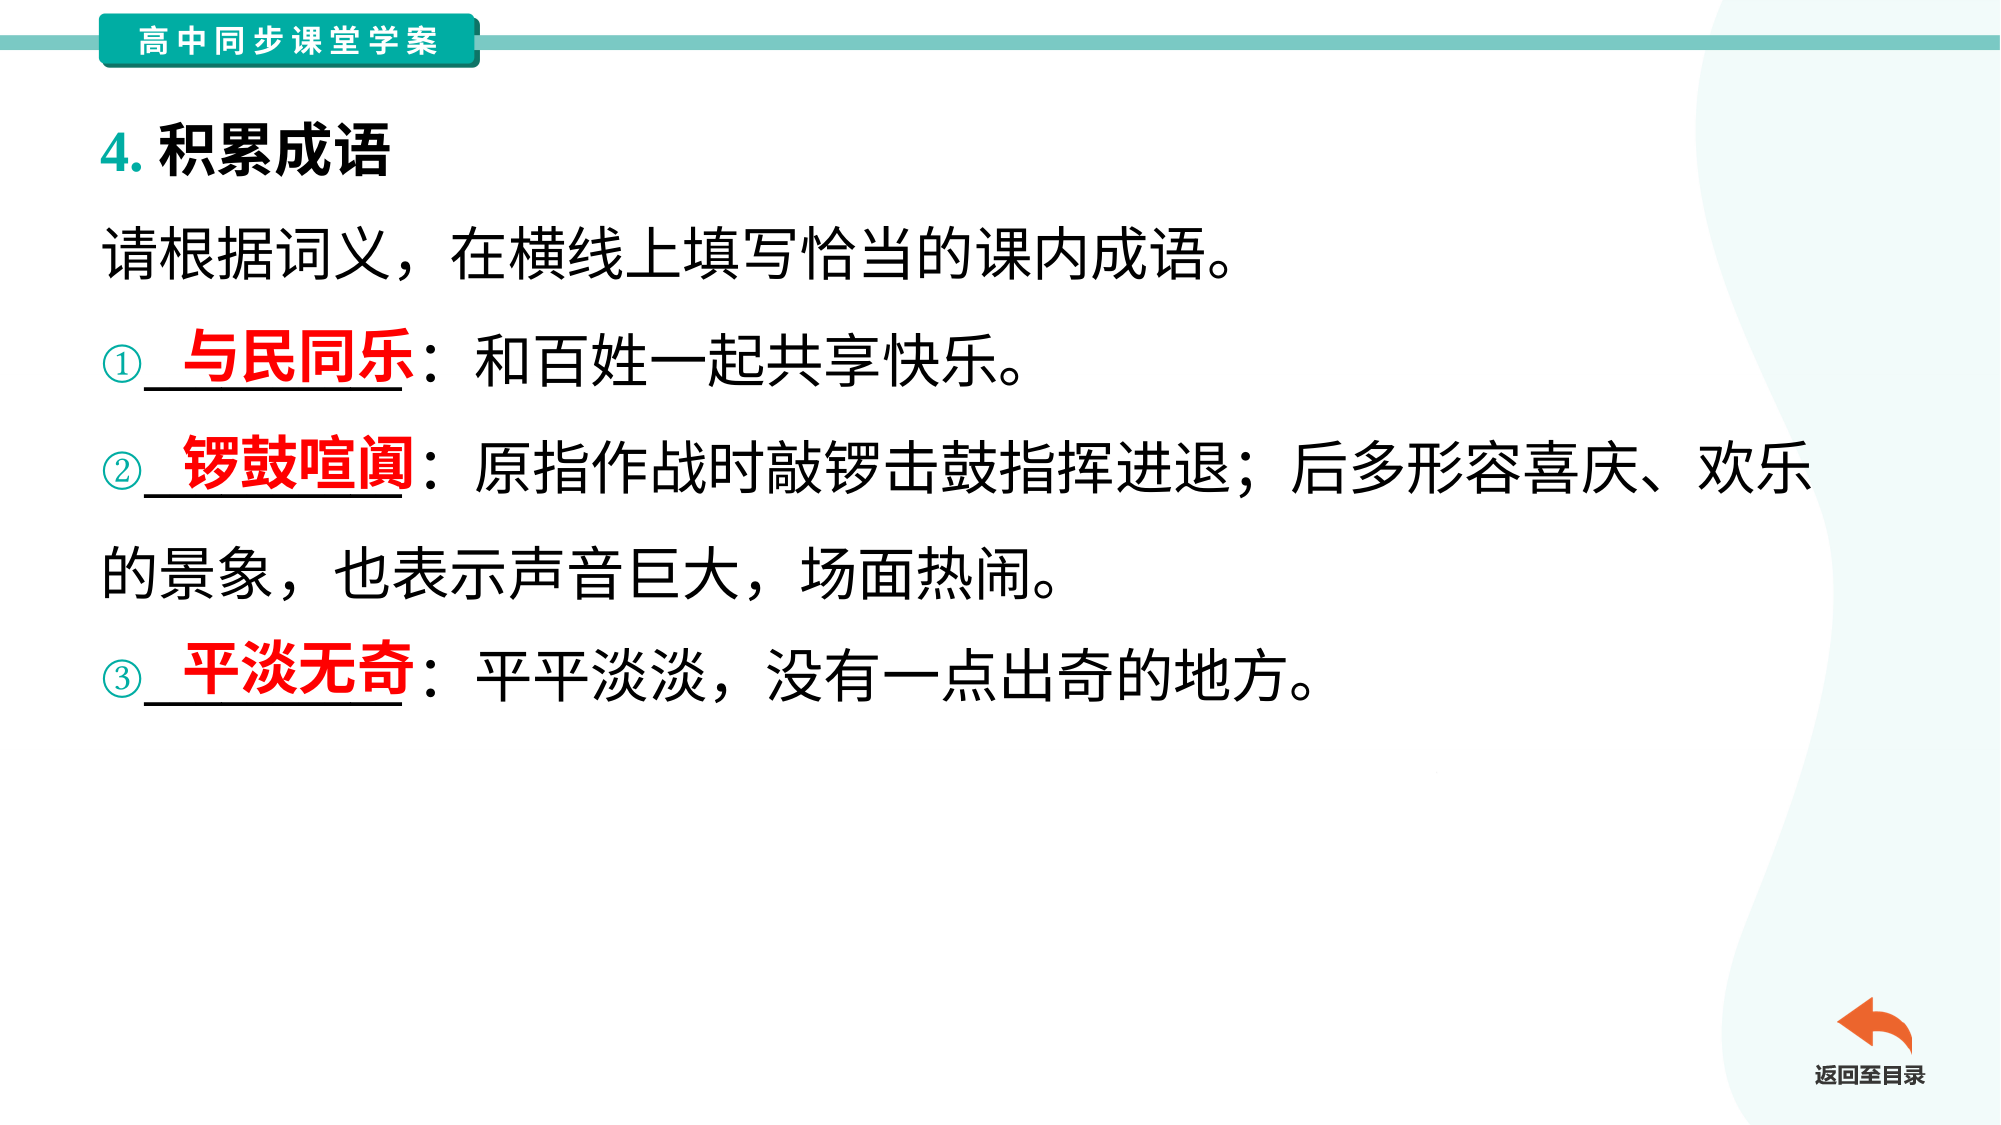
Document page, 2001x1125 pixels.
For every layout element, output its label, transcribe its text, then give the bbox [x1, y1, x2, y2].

text_box 平淡无奇 [160, 598, 438, 690]
text_box 与民同乐 [160, 283, 438, 378]
picture [0, 0, 2000, 1125]
text_box ①__________：和百姓一起共享快乐。 ②__________：原指作战时敲锣击鼓指挥进退；后多形容喜庆、欢乐 的景象，也表示声音巨大，场面热闹。 ③__________：平平淡淡，没有一点出奇的地方。 [100, 288, 1899, 698]
text_box 锣鼓喧阗 [160, 389, 438, 484]
text_box 4.积累成语 请根据词义，在横线上填写恰当的课内成语。 [100, 76, 1899, 277]
